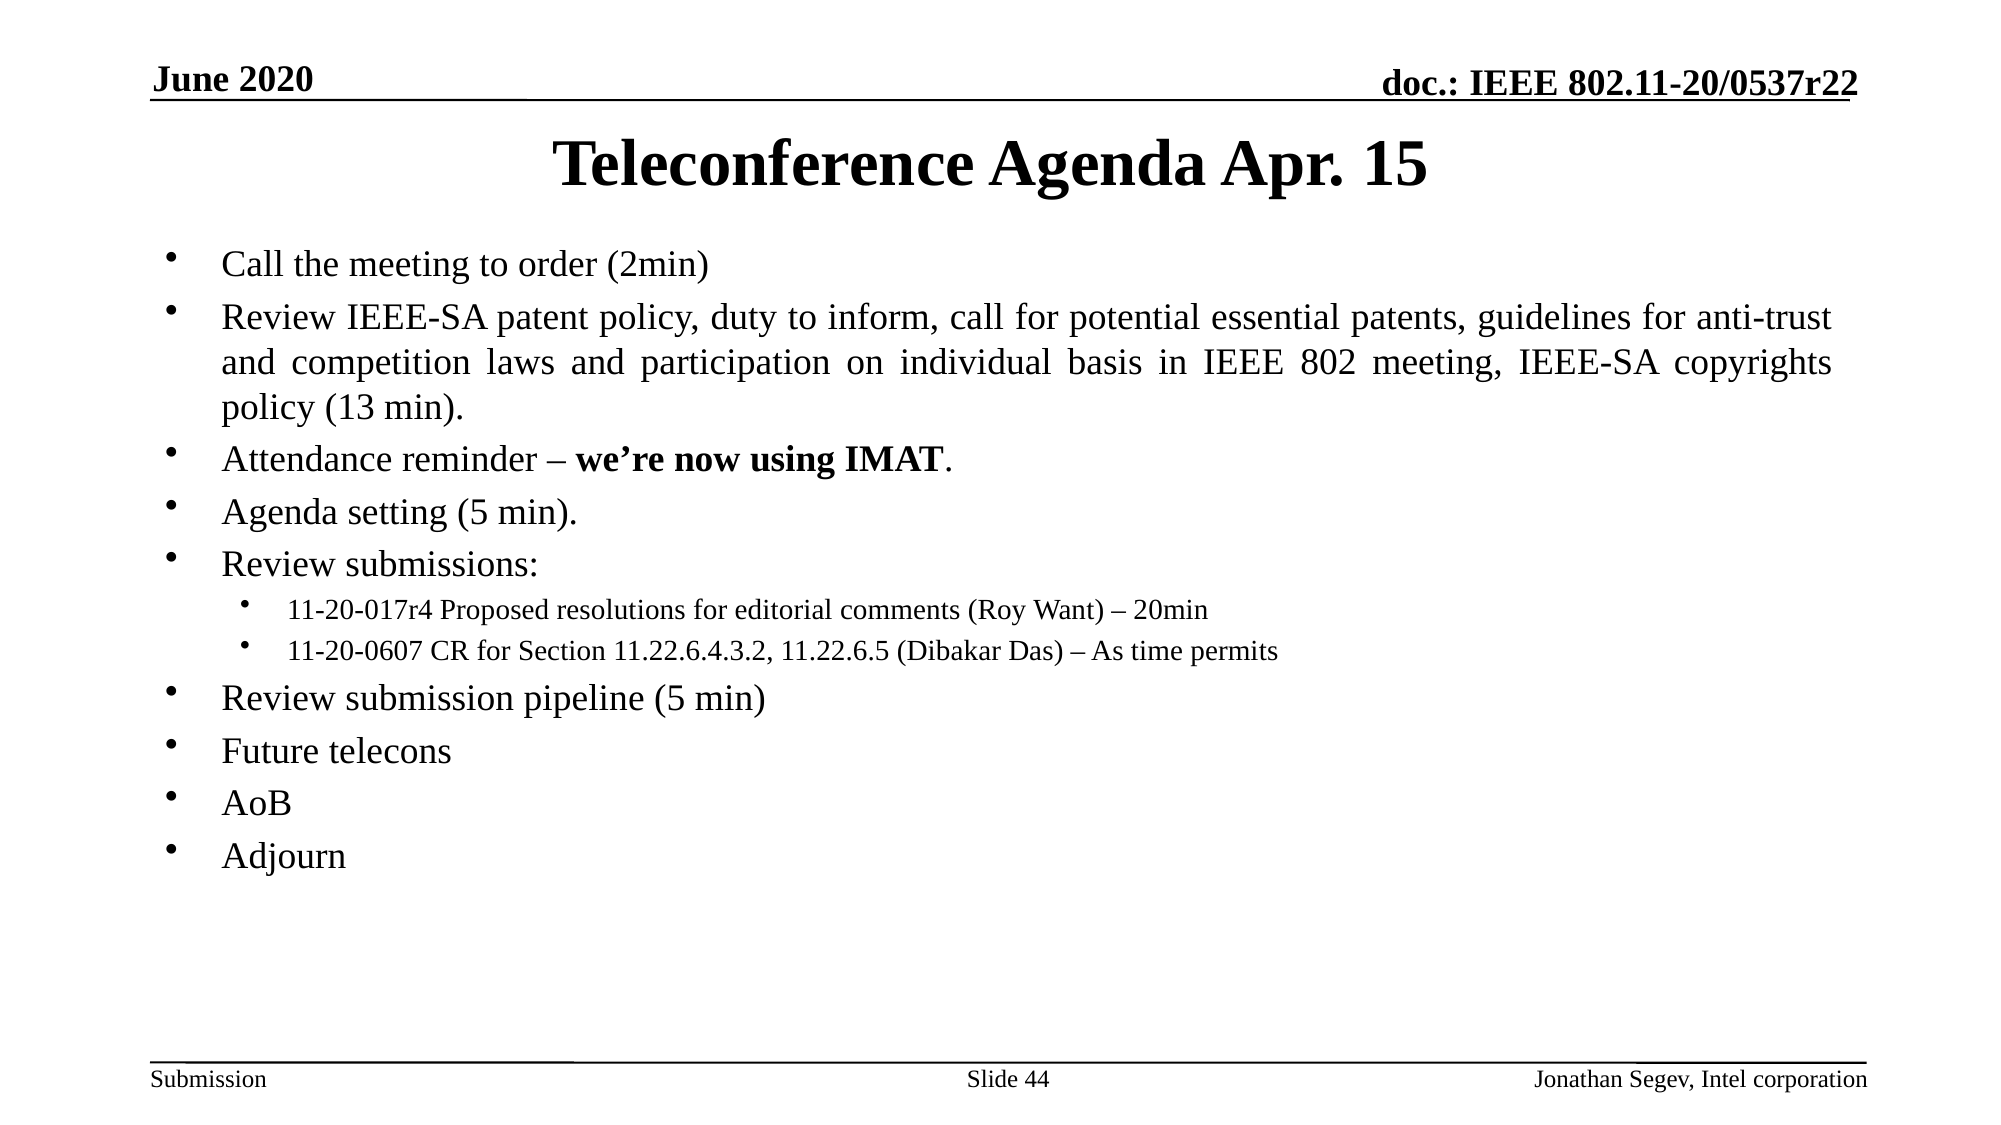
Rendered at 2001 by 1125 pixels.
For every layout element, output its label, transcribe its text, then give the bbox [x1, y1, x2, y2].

footer Jonathan Segev, Intel corporation [1171, 1061, 1869, 1093]
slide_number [152, 54, 563, 100]
title Teleconference Agenda Apr. 15 [149, 112, 1850, 205]
list Call the meeting to order (2min) Review IEEE-SA patent policy, duty to inform, call for potential essential patents, guidelines for anti-trust and competition laws and participation on individual basis in IEEE 802 meeting, IEEE-SA copyrights policy (13 min). Attendance reminder – we’re now using IMAT. Agenda setting (5 min). Review submissions: 11-20-017r4 Proposed resolutions for editorial comments (Roy Want) – 20min 11-20-0607 CR for Section 11.22.6.4.3.2, 11.22.6.5 (Dibakar Das) – As time permits Review submission pipeline (5 min) Future telecons AoB Adjourn [149, 231, 1850, 1000]
slide_number Slide 44 [950, 1061, 1067, 1123]
